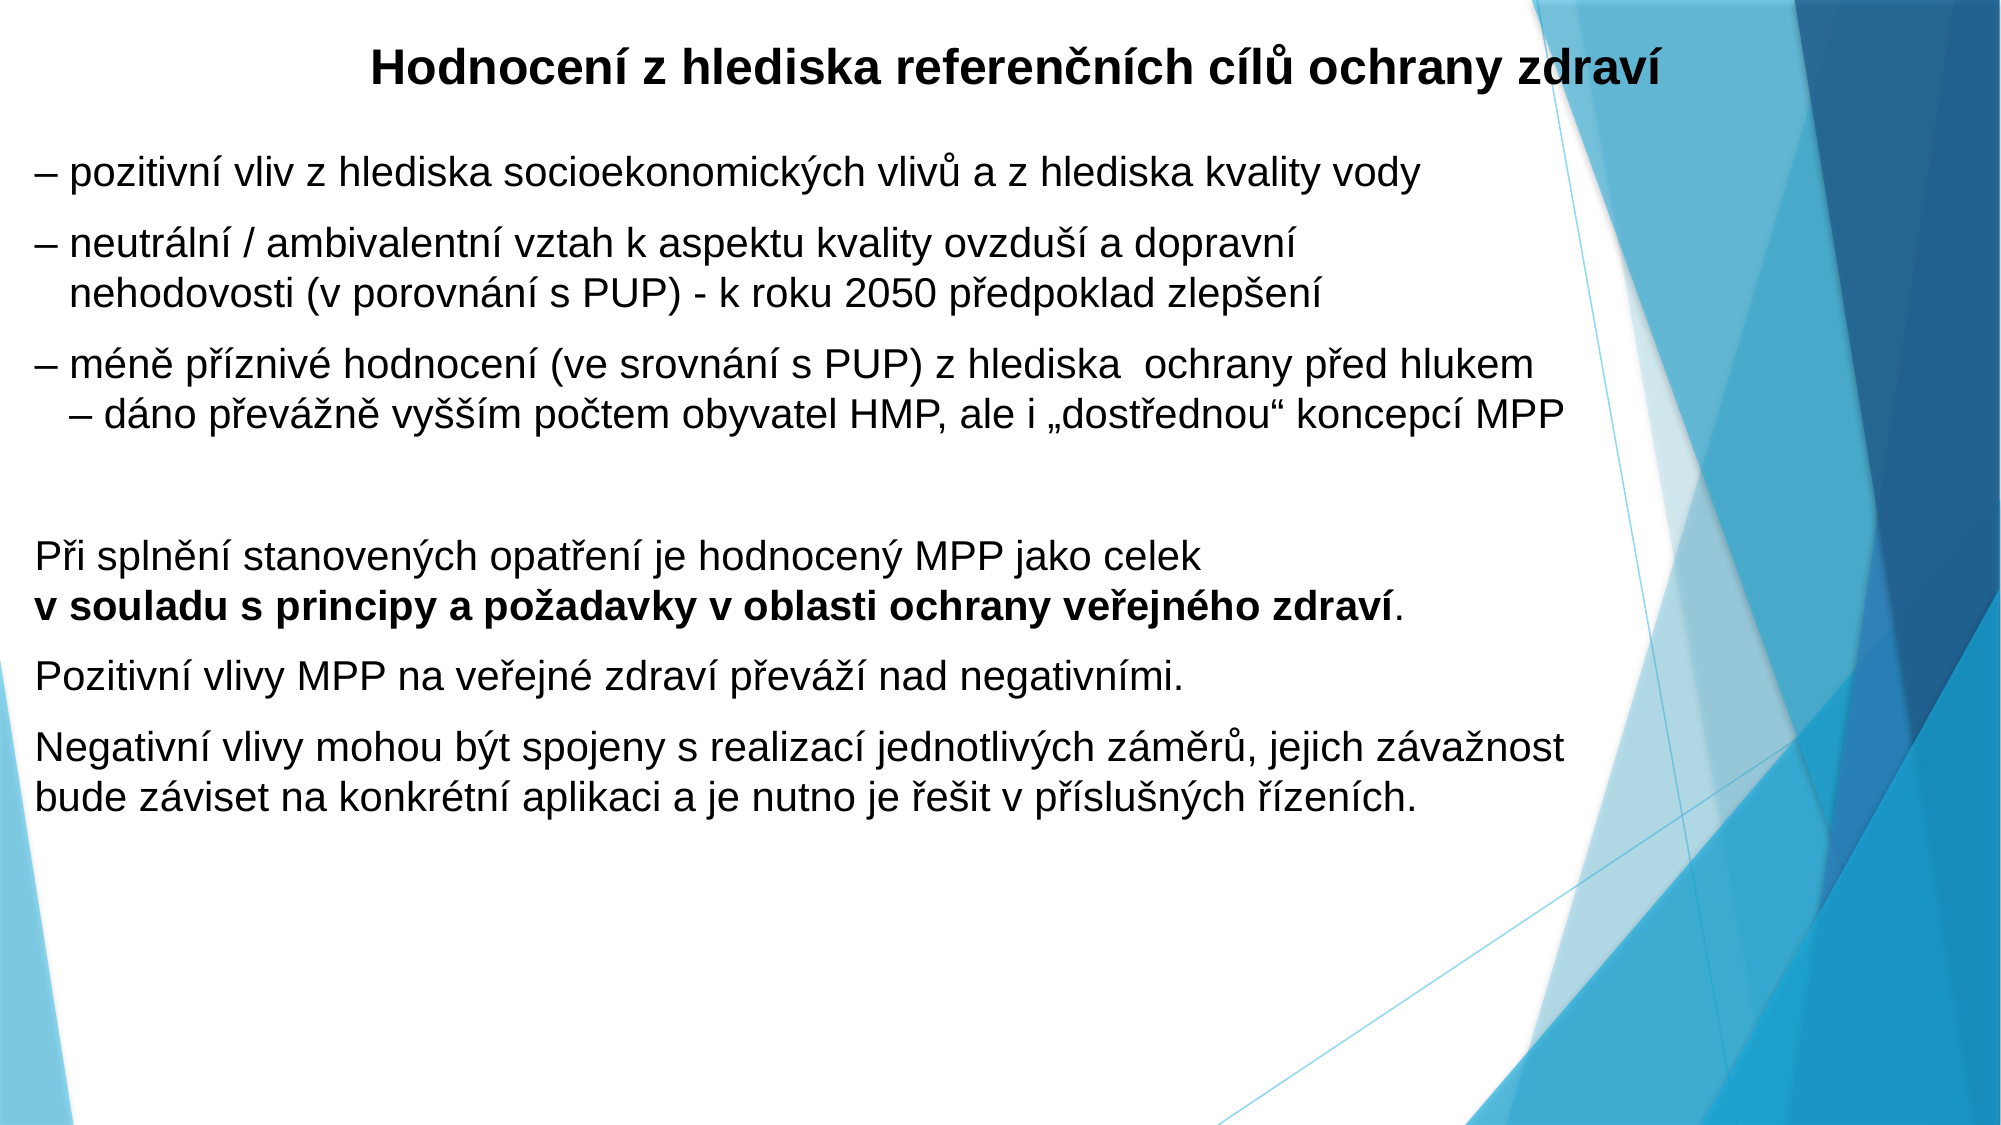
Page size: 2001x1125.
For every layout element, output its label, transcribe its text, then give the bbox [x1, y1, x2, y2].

list – pozitivní vliv z hlediska socioekonomických vlivů a z hlediska kvality vody – neutrální / ambivalentní vztah k aspektu kvality ovzduší a dopravní nehodovosti (v porovnání s PUP) - k roku 2050 předpoklad zlepšení – méně příznivé hodnocení (ve srovnání s PUP) z hlediska ochrany před hlukem – dáno převážně vyšším počtem obyvatel HMP, ale i „dostřednou“ koncepcí MPP Při splnění stanovených opatření je hodnocený MPP jako celek v souladu s principy a požadavky v oblasti ochrany veřejného zdraví. Pozitivní vlivy MPP na veřejné zdraví převáží nad negativními. Negativní vlivy mohou být spojeny s realizací jednotlivých záměrů, jejich závažnost bude záviset na konkrétní aplikaci a je nutno je řešit v příslušných řízeních. [19, 137, 1981, 1106]
title Hodnocení z hlediska referenčních cílů ochrany zdraví [48, 26, 1986, 133]
